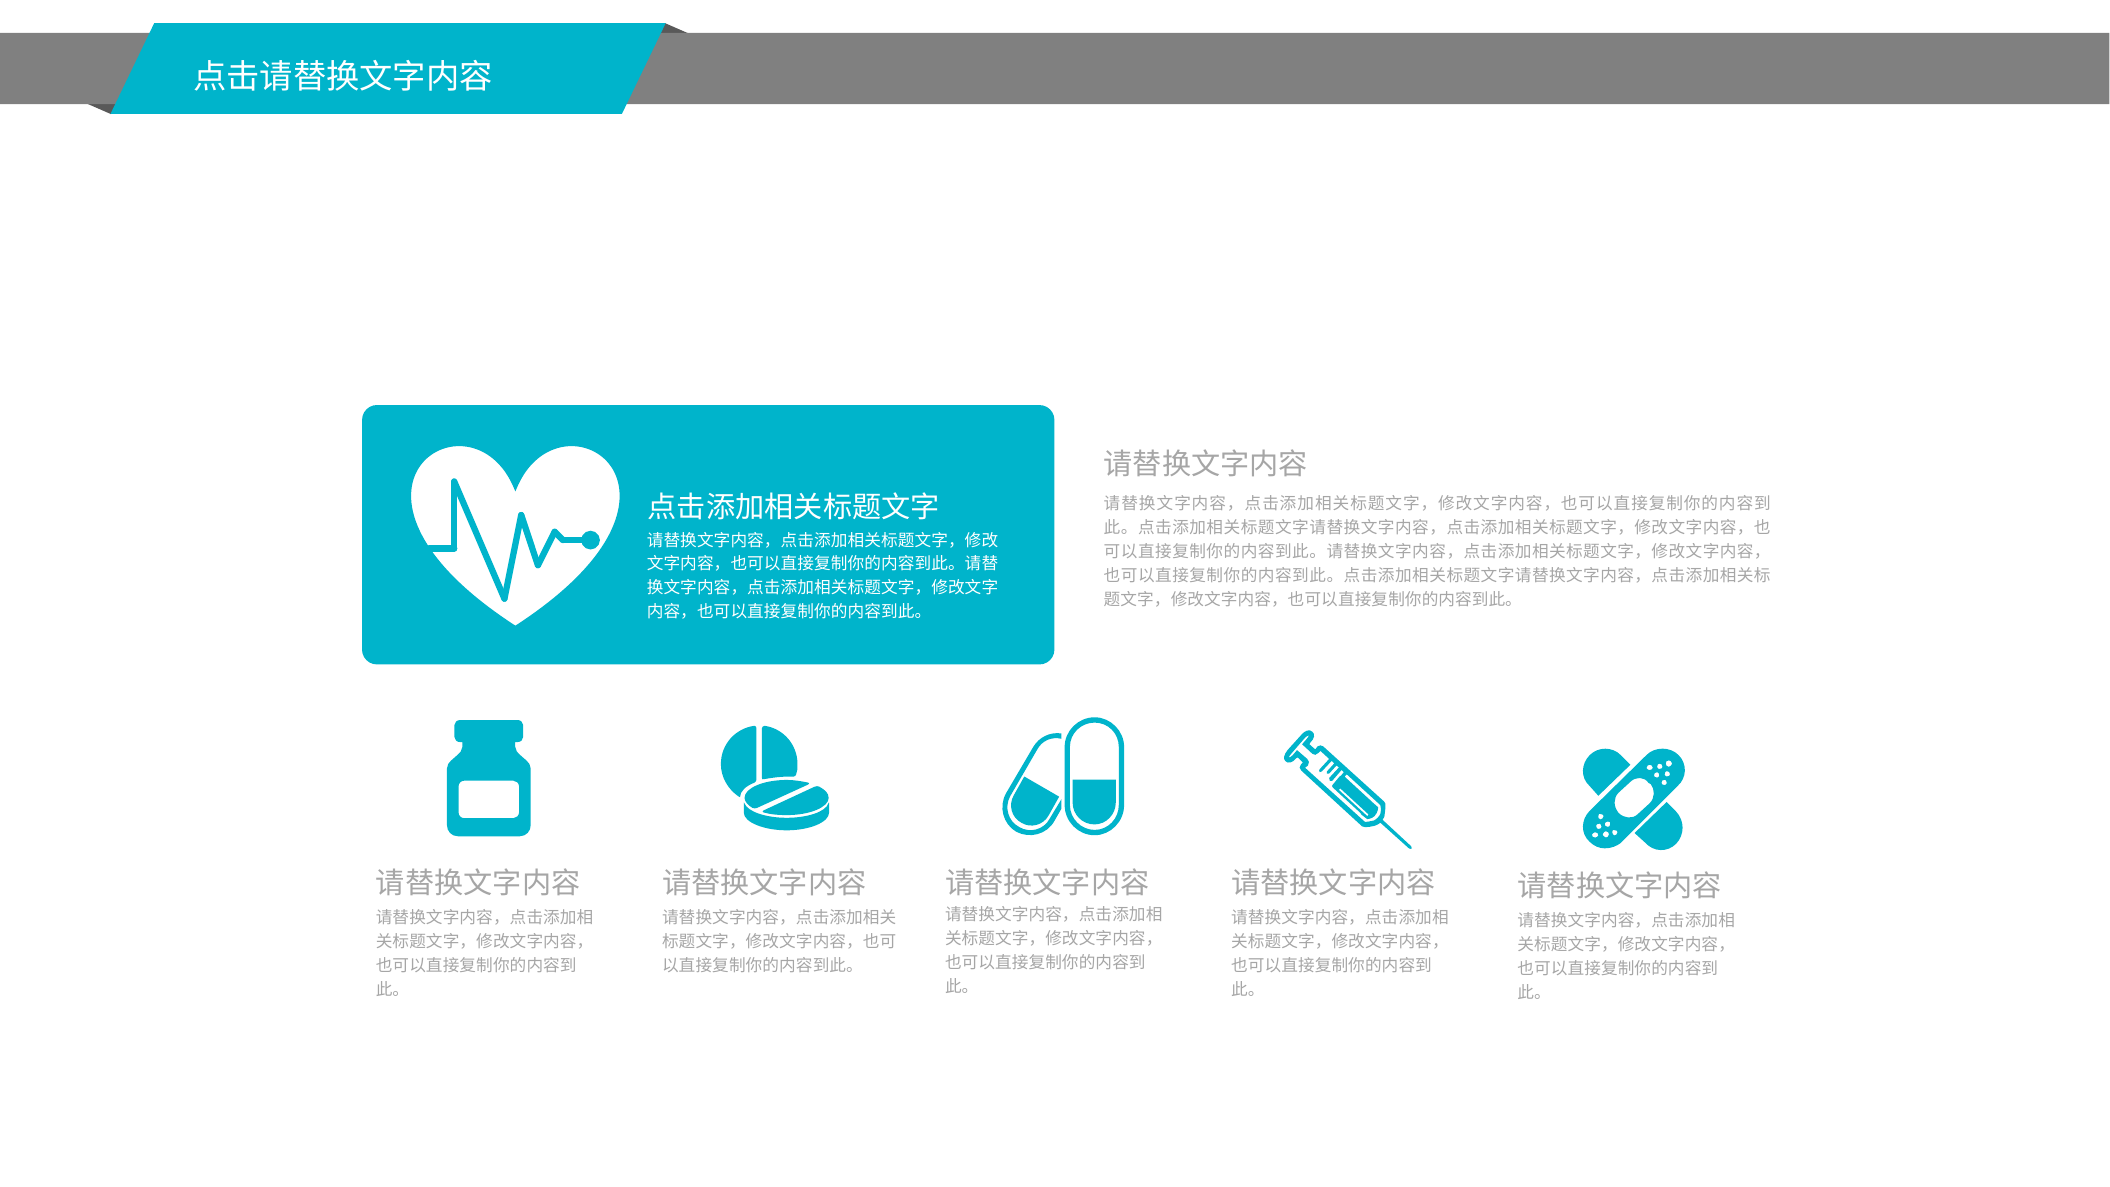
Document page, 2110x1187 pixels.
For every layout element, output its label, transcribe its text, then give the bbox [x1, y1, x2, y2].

text_box [360, 403, 1056, 666]
text_box 请替换文字内容，点击添加相关标题文字，修改文字内容，也可以直接复制你的内容到此。点击添加相关标题文字请替换文字内容，点击添加相关标题文字，修改文字内容，也可以直接复制你的内容到此。请替换文字内容，点击添加相关标题文字，修改文字内容，也可以直接复制你的内容到此。点击添加相关标题文字请替换文字内容，点击添加相关标题文字，修改文字内容，也可以直接复制你的内容到此。 [1103, 488, 1772, 609]
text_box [720, 725, 830, 831]
text_box [1284, 730, 1412, 849]
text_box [1580, 746, 1688, 853]
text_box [410, 442, 620, 627]
text_box 请替换文字内容 请替换文字内容，点击添加相关标题文字，修改文字内容，也可以直接复制你的内容到此。 [662, 857, 910, 975]
text_box 请替换文字内容 请替换文字内容，点击添加相关标题文字，修改文字内容，也可以直接复制你的内容到此。 [1231, 857, 1466, 999]
text_box 请替换文字内容 请替换文字内容，点击添加相关标题文字，修改文字内容，也可以直接复制你的内容到此。 [1517, 860, 1752, 1002]
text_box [646, 481, 1007, 623]
text_box [446, 720, 531, 837]
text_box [0, 23, 2110, 115]
text_box 请替换文字内容 [1103, 438, 1313, 481]
text_box 请替换文字内容 请替换文字内容，点击添加相关标题文字，修改文字内容，也可以直接复制你的内容到此。 [945, 857, 1180, 996]
text_box 请替换文字内容 请替换文字内容，点击添加相关标题文字，修改文字内容，也可以直接复制你的内容到此。 [375, 857, 602, 999]
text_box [998, 717, 1125, 839]
